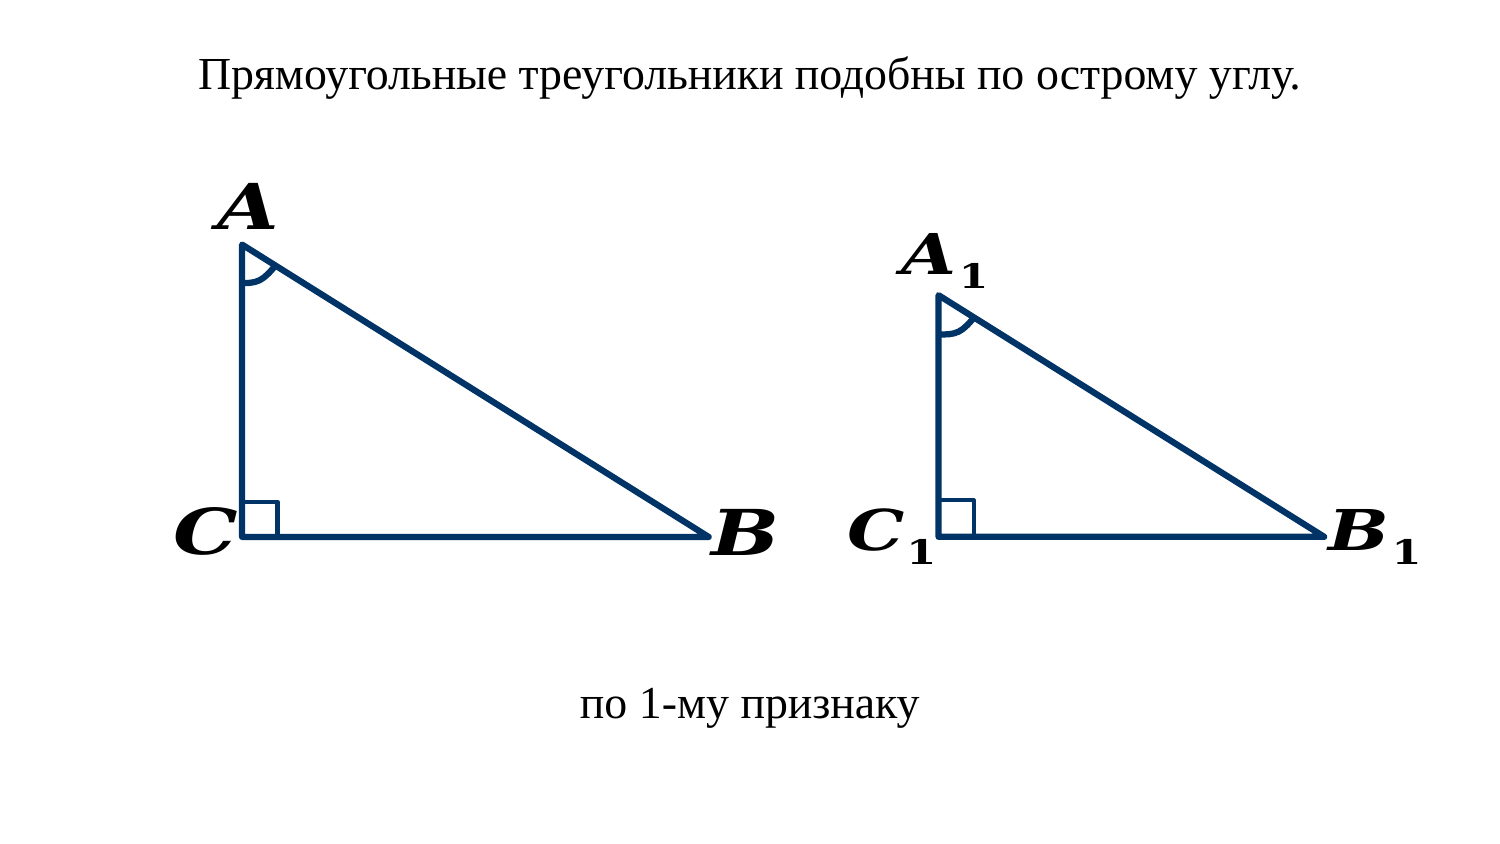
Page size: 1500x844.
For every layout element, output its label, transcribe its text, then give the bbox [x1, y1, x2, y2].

text_box [239, 242, 711, 540]
text_box [239, 264, 277, 284]
text_box Прямоугольные треугольники подобны по острому углу. [150, 36, 1350, 106]
text_box [936, 498, 976, 538]
text_box [936, 293, 1327, 539]
text_box [240, 500, 280, 539]
text_box [938, 315, 976, 336]
